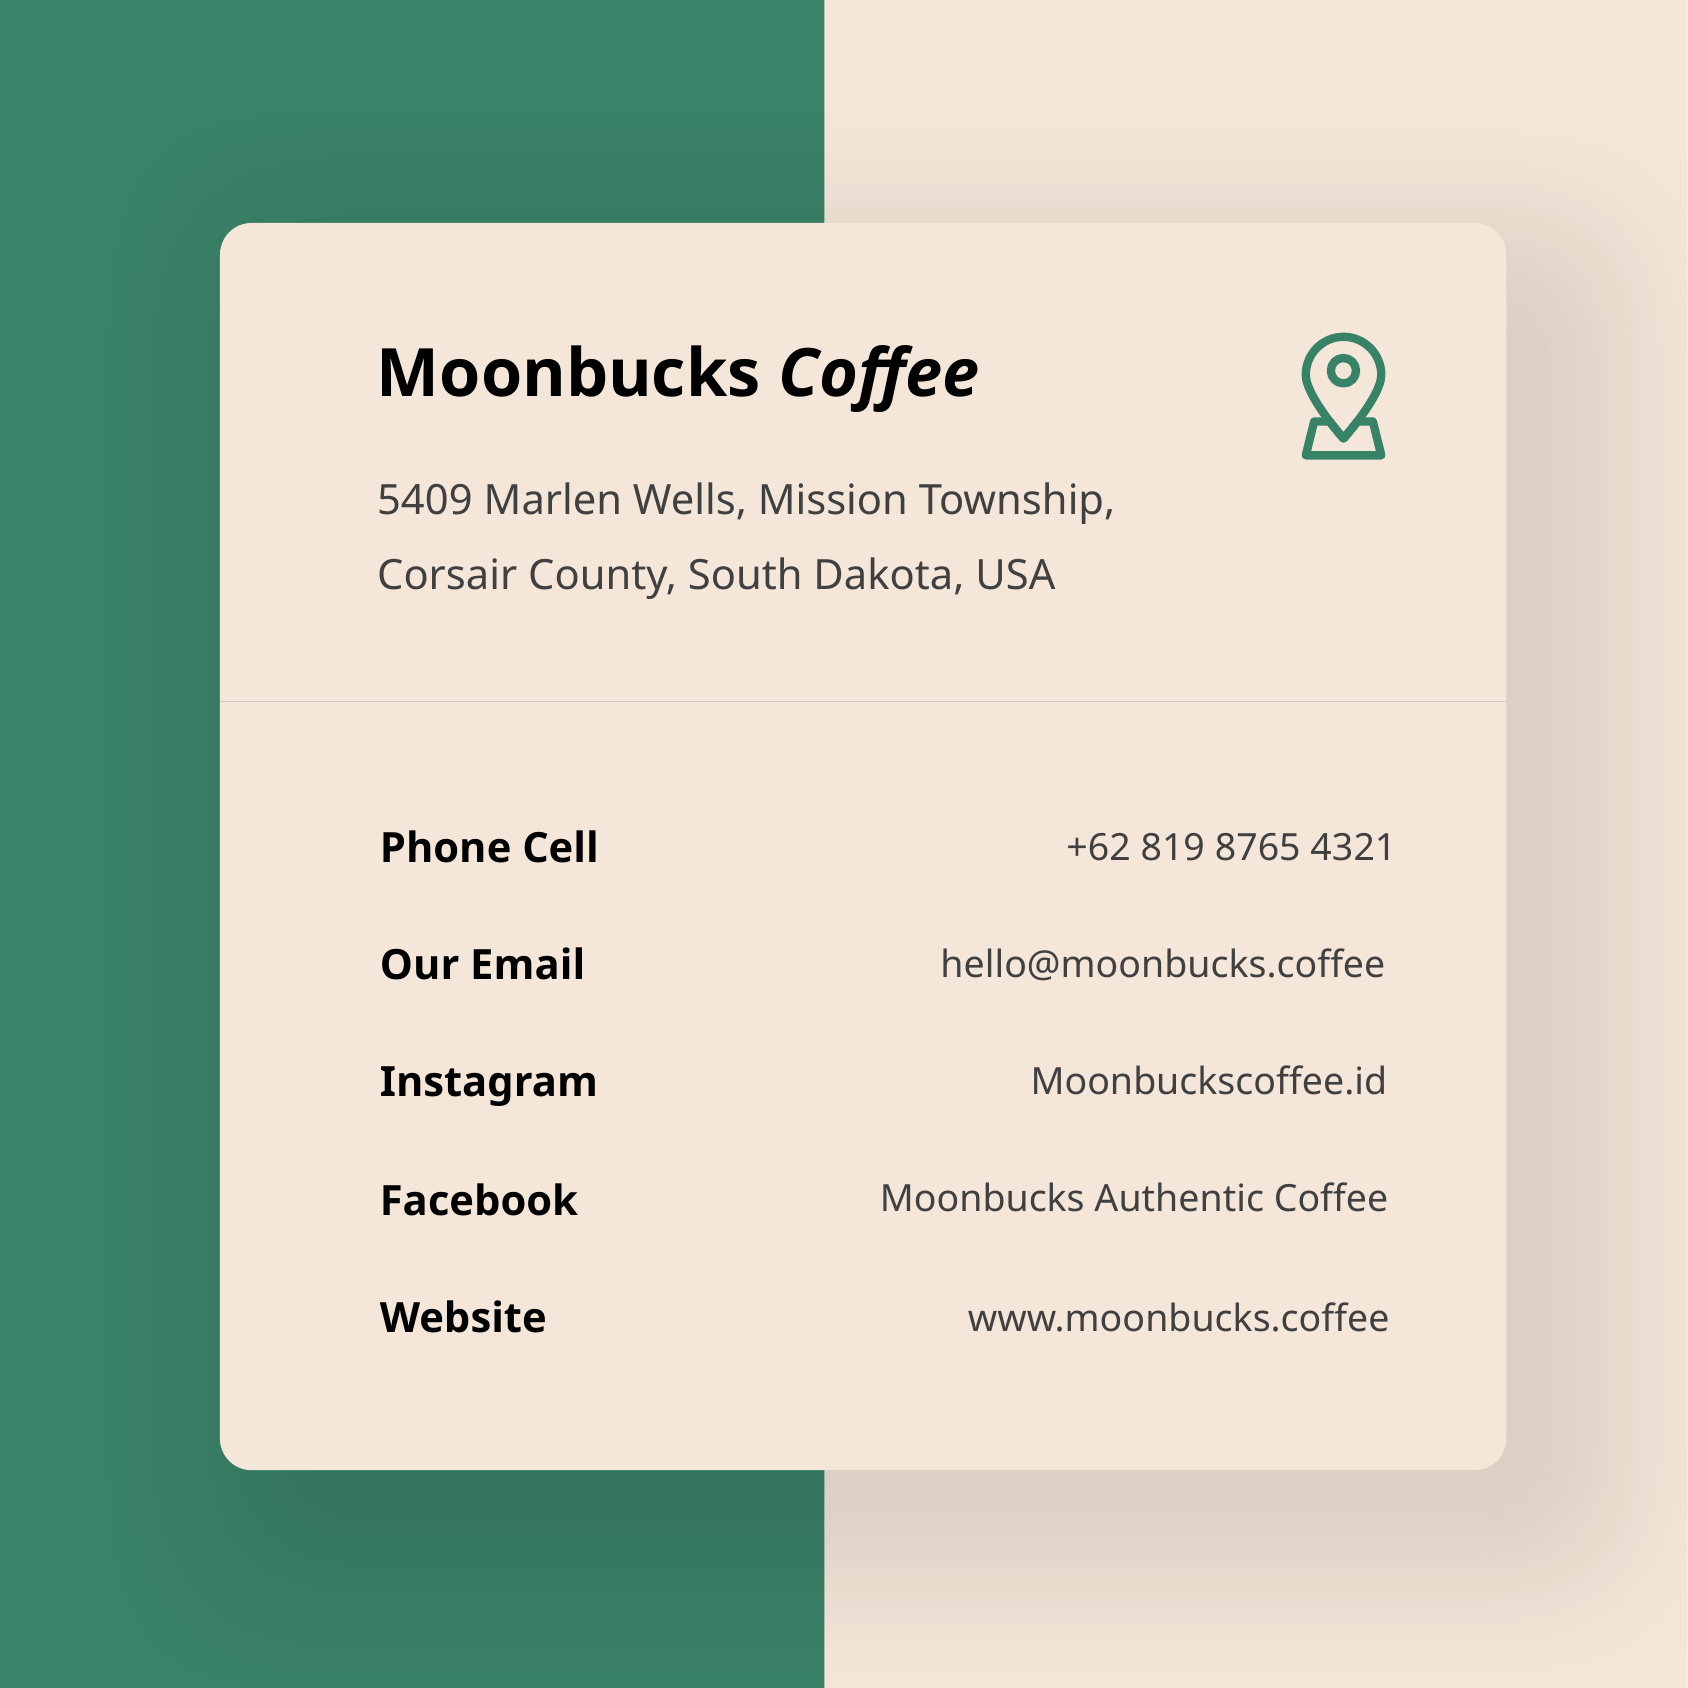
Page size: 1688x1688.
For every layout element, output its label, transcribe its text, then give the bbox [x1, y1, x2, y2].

text_box [218, 221, 824, 1472]
text_box Phone Cell [364, 813, 824, 879]
text_box Our Email [364, 930, 824, 995]
text_box Instagram [364, 1046, 824, 1112]
text_box Moonbucks Coffee [362, 322, 824, 418]
text_box Website [364, 1283, 824, 1349]
picture [824, 0, 1688, 1688]
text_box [1276, 328, 1411, 464]
text_box Facebook [364, 1166, 824, 1232]
text_box 5409 Marlen Wells, Mission Township, Corsair County, South Dakota, USA [362, 440, 824, 606]
